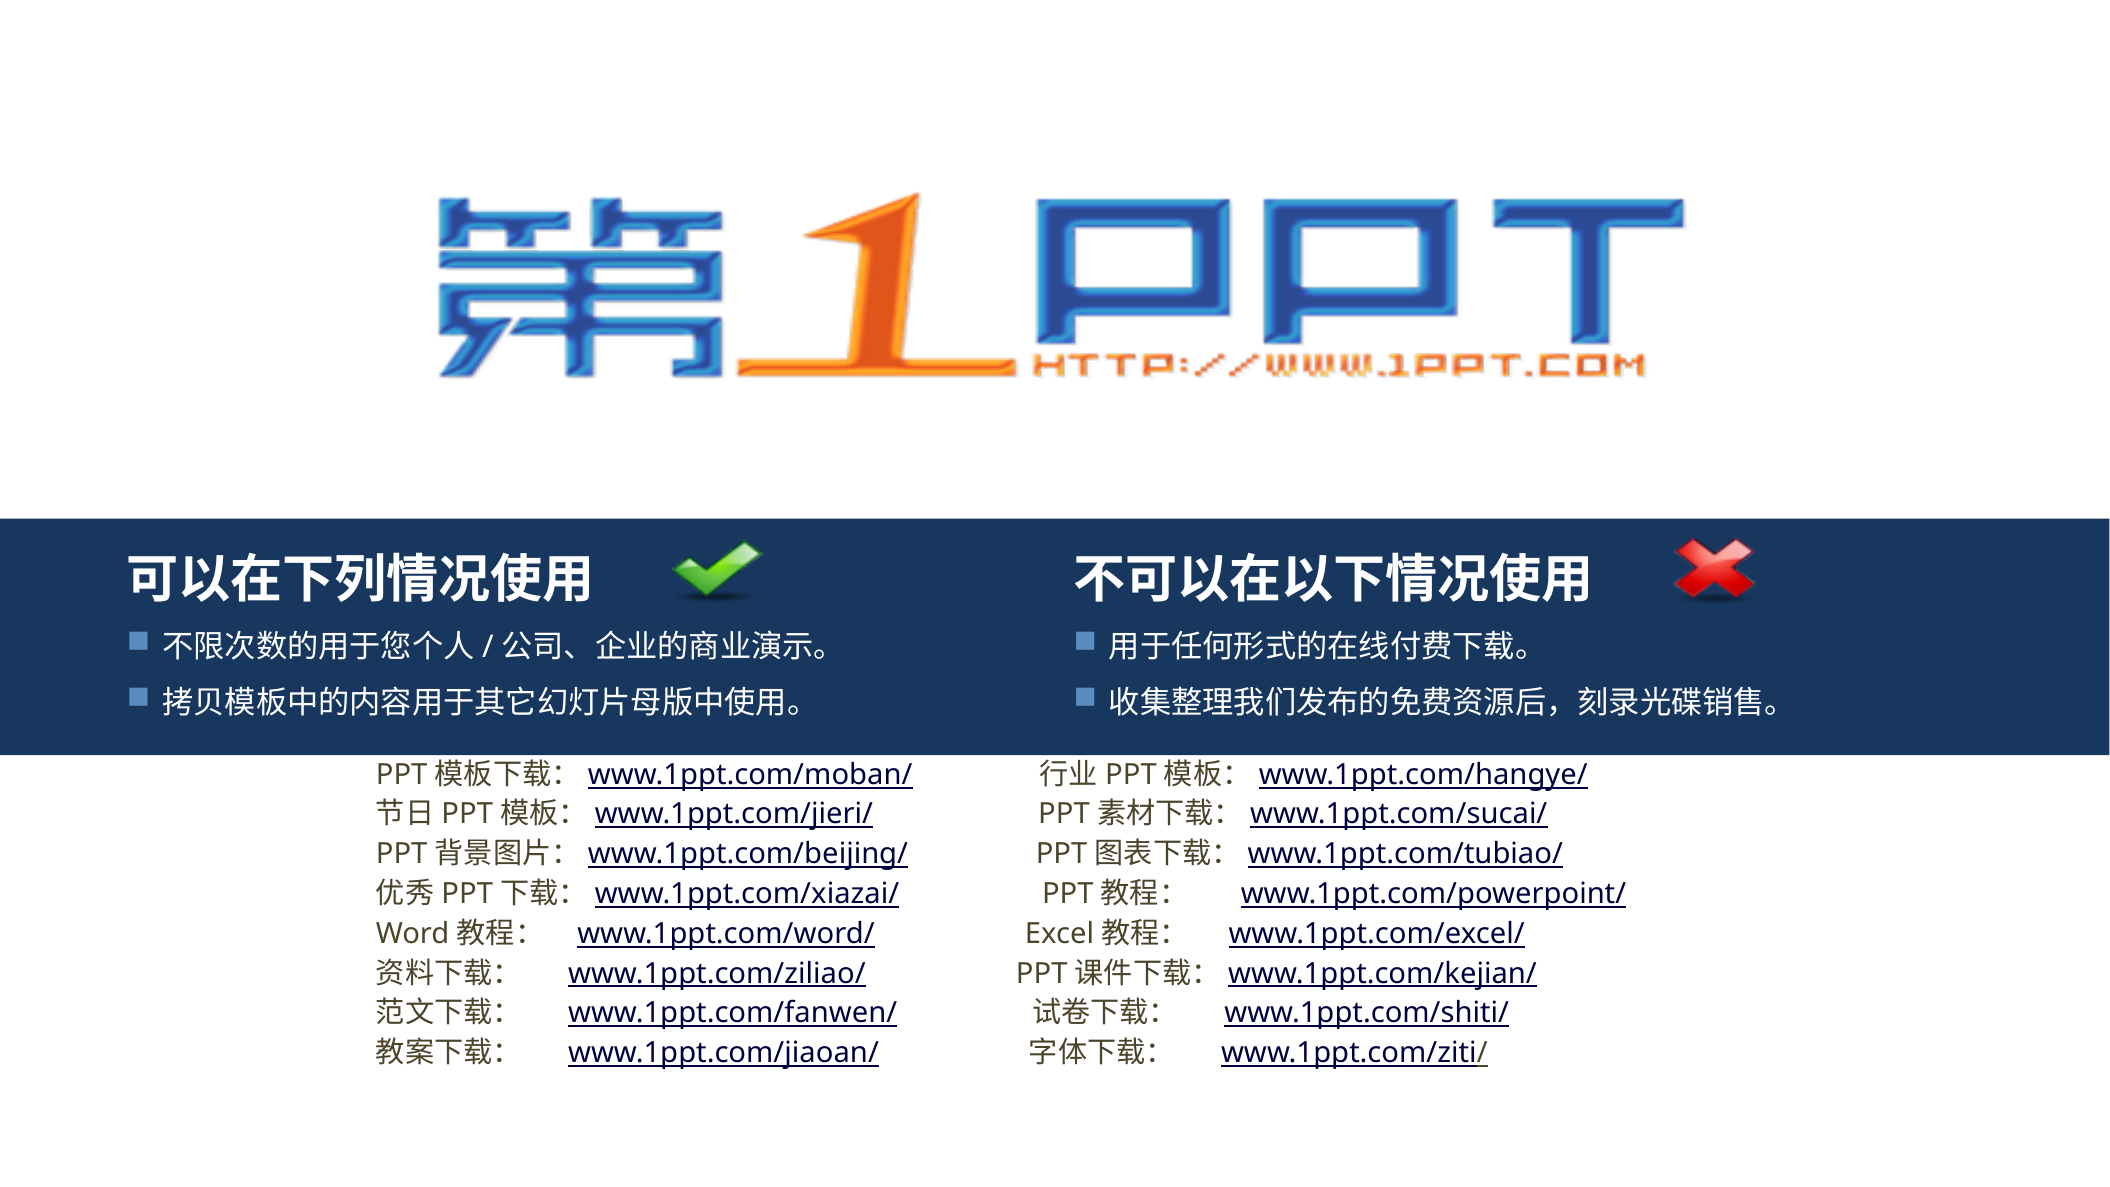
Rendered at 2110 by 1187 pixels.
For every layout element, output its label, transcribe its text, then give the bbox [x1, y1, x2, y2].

picture [1668, 535, 1760, 605]
picture [189, 54, 1969, 519]
picture [672, 535, 764, 605]
text_box 不可以在以下情况使用 用于任何形式的在线付费下载。 收集整理我们发布的免费资源后，刻录光碟销售。 [1054, 535, 2002, 804]
text_box 可以在下列情况使用 不限次数的用于您个人/公司、企业的商业演示。 拷贝模板中的内容用于其它幻灯片母版中使用。 [107, 535, 1055, 816]
text_box [0, 518, 2110, 756]
text_box PPT模板下载：www.1ppt.com/moban/ 行业PPT模板：www.1ppt.com/hangye/ 节日PPT模板：www.1ppt.com/jieri/ PPT素材下载：www.1ppt.com/sucai/ PPT背景图片：www.1ppt.com/beijing/ PPT图表下载：www.1ppt.com/tubiao/ 优秀PPT下载：www.1ppt.com/xiazai/ PPT教程： www.1ppt.com/powerpoint/ Word教程： www.1ppt.com/word/ Excel教程： www.1ppt.com/excel/ 资料下载： www.1ppt.com/ziliao/ PPT课件下载：www.1ppt.com/kejian/ 范文下载： www.1ppt.com/fanwen/ 试卷下载： www.1ppt.com/shiti/ 教案下载： www.1ppt.com/jiaoan/ 字体下载： www.1ppt.com/ziti/ [355, 804, 1848, 1063]
